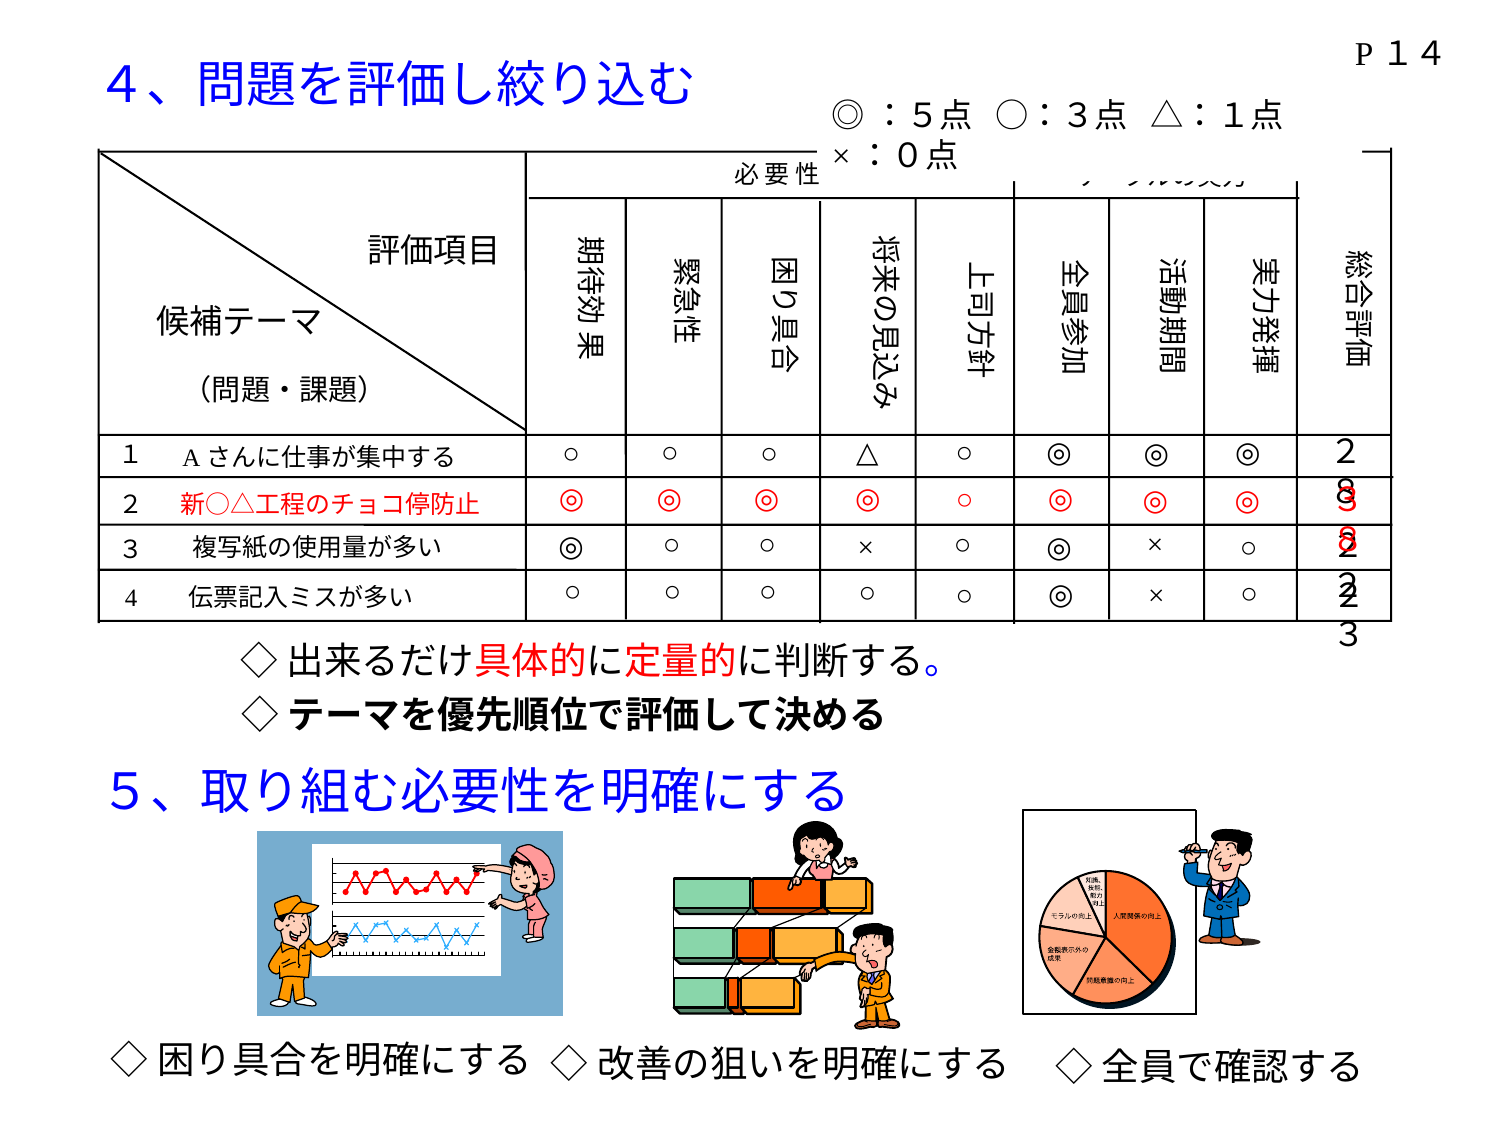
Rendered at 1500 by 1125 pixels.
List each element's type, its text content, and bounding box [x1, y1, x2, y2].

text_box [225, 629, 1076, 745]
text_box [555, 816, 1006, 1085]
text_box P１４ [1340, 24, 1500, 80]
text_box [1021, 808, 1360, 1088]
text_box ５、取り組む必要性を明確にする [100, 759, 1220, 820]
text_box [96, 86, 1401, 624]
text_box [115, 830, 555, 1082]
text_box ４、問題を評価し絞り込む [96, 52, 1153, 86]
